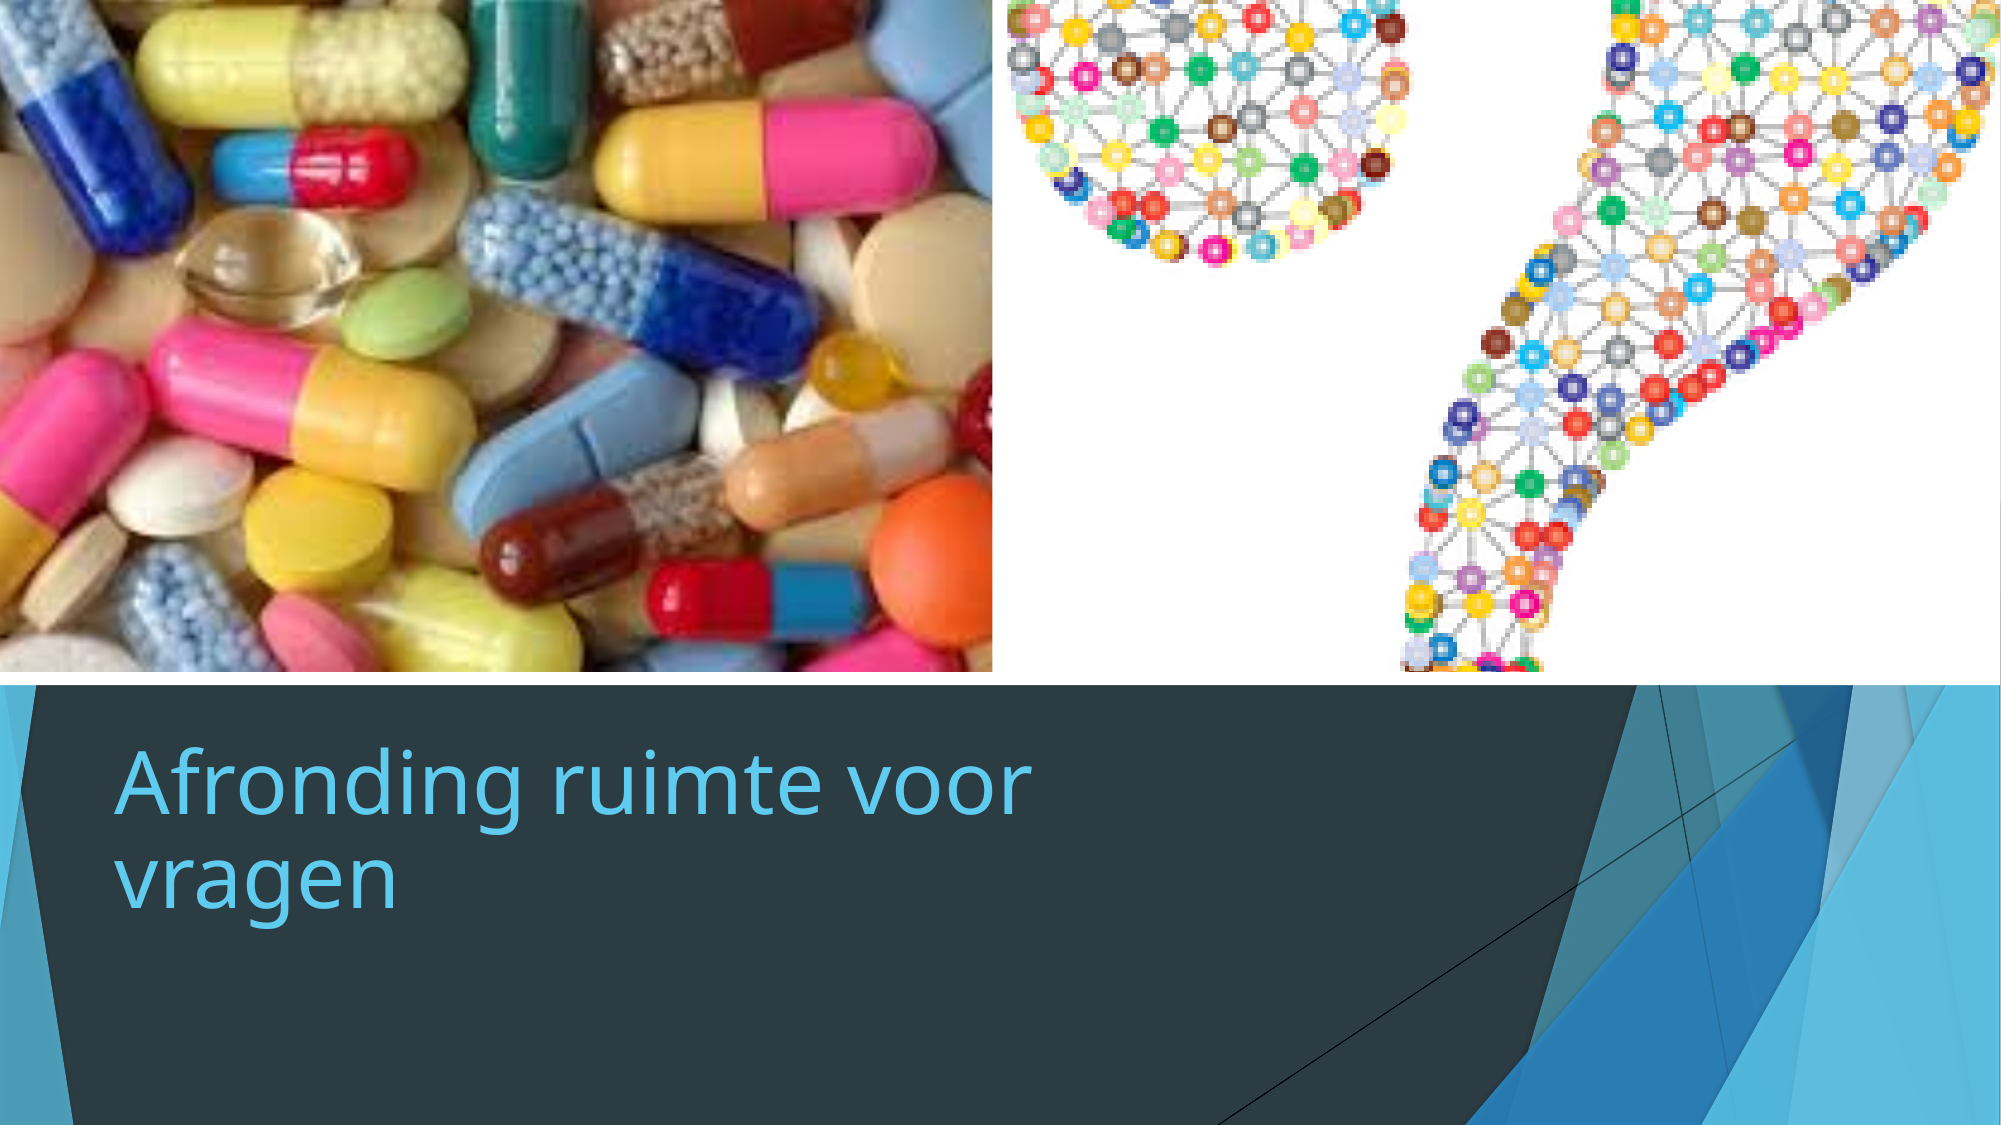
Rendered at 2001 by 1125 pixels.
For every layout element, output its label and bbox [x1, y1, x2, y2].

picture [1006, 0, 2000, 672]
text_box [0, 0, 2000, 1125]
list [0, 0, 993, 672]
